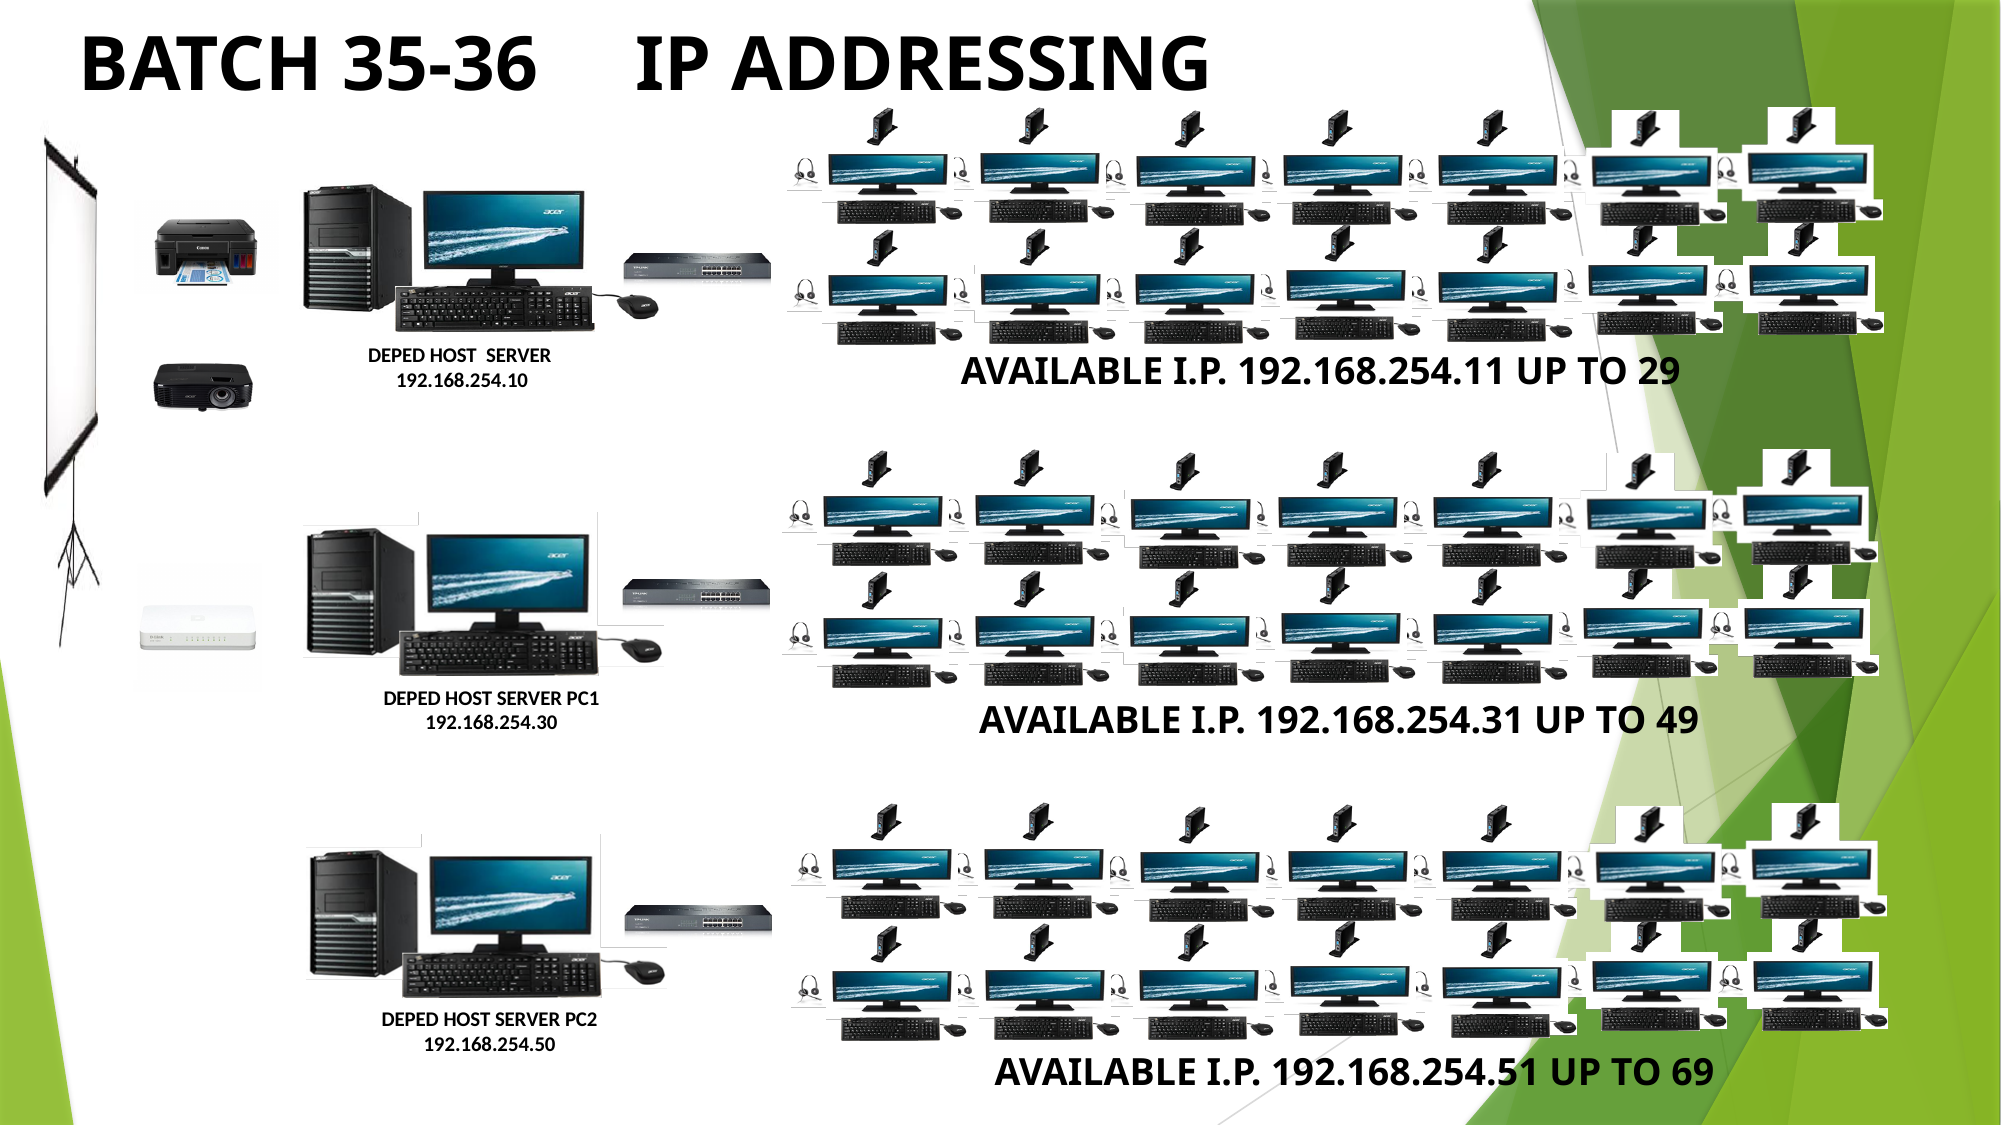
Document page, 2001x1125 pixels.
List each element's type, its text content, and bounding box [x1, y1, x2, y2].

text_box AVAILABLE I.P. 192.168.254.51 UP TO 69 [979, 1051, 1730, 1101]
picture [622, 253, 771, 294]
text_box DEPED HOST SERVER PC1 192.168.254.30 [330, 684, 653, 742]
text_box DEPED HOST SERVER PC2 192.168.254.50 [328, 1007, 651, 1063]
picture [303, 511, 771, 676]
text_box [791, 802, 1889, 1042]
picture [146, 334, 259, 434]
text_box AVAILABLE I.P. 192.168.254.31 UP TO 49 [964, 697, 1715, 748]
picture [305, 834, 772, 999]
text_box AVAILABLE I.P. 192.168.254.11 UP TO 29 [946, 355, 1757, 400]
text_box BATCH 35-36 IP ADDRESSING [63, 8, 1860, 113]
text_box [298, 167, 660, 332]
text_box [786, 106, 1884, 346]
text_box DEPED HOST SERVER 192.168.254.10 [344, 341, 580, 399]
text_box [781, 448, 1879, 688]
picture [12, 100, 279, 693]
